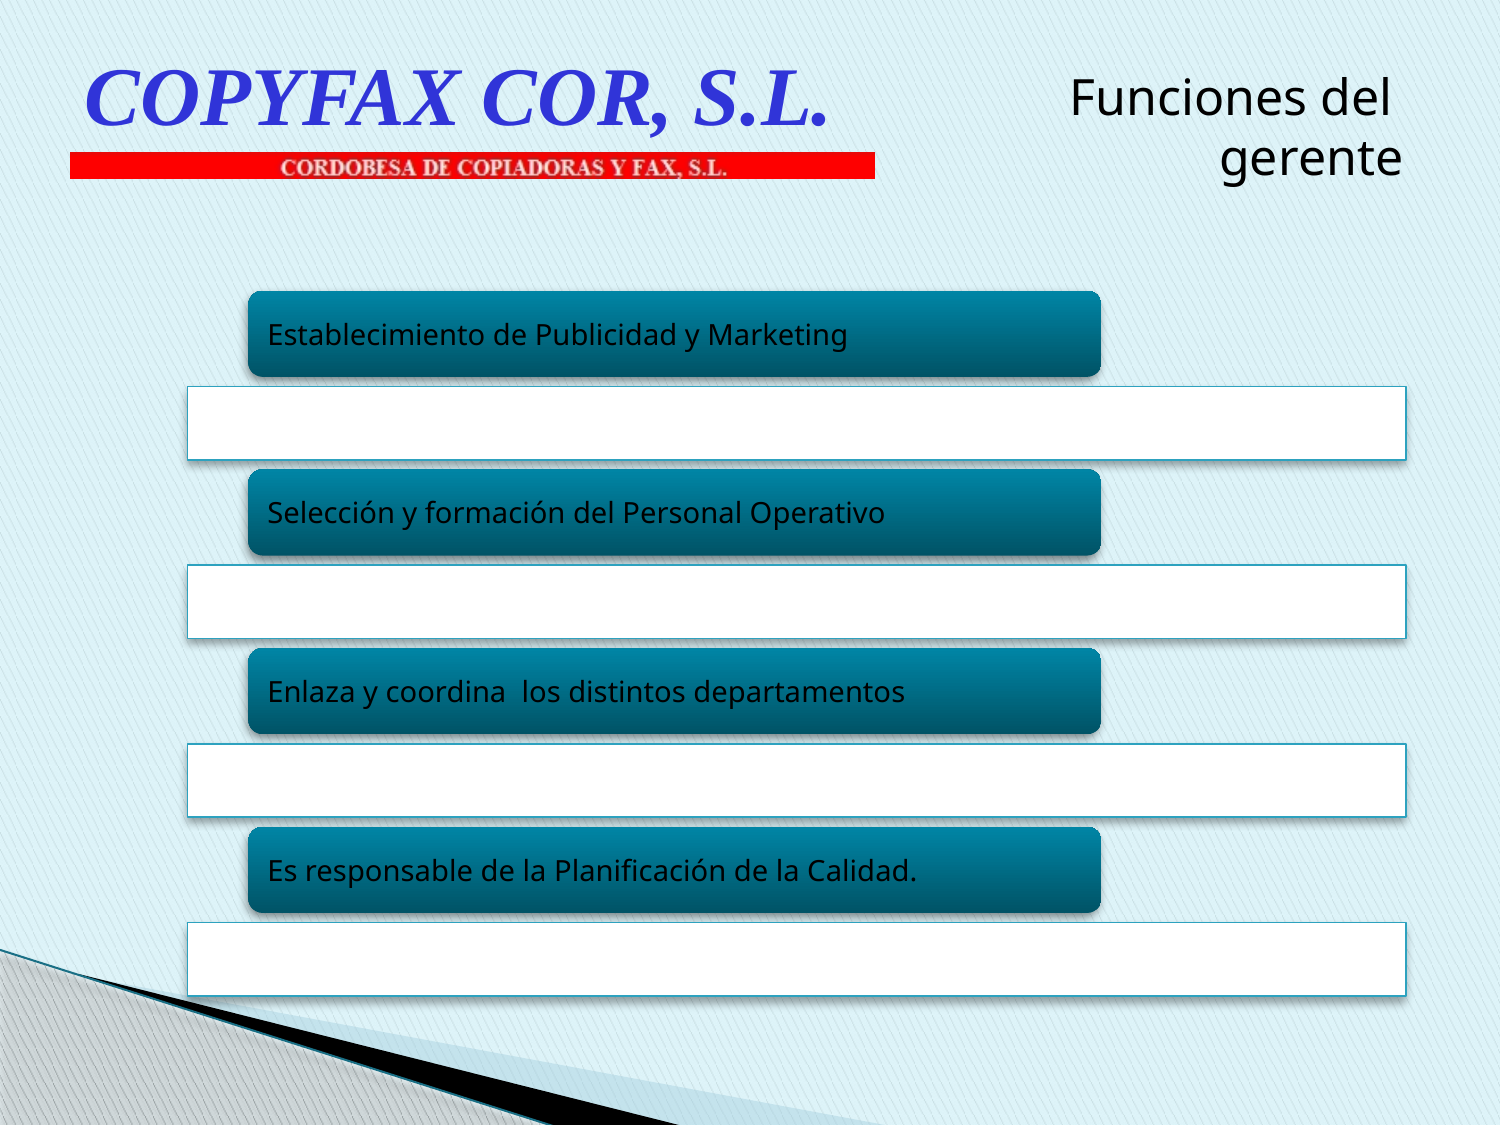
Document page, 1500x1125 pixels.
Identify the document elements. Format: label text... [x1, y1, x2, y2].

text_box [187, 280, 1407, 997]
text_box COPYFAX COR, S.L. [70, 35, 868, 150]
text_box Funciones del gerente [1054, 58, 1500, 194]
picture [70, 152, 876, 180]
